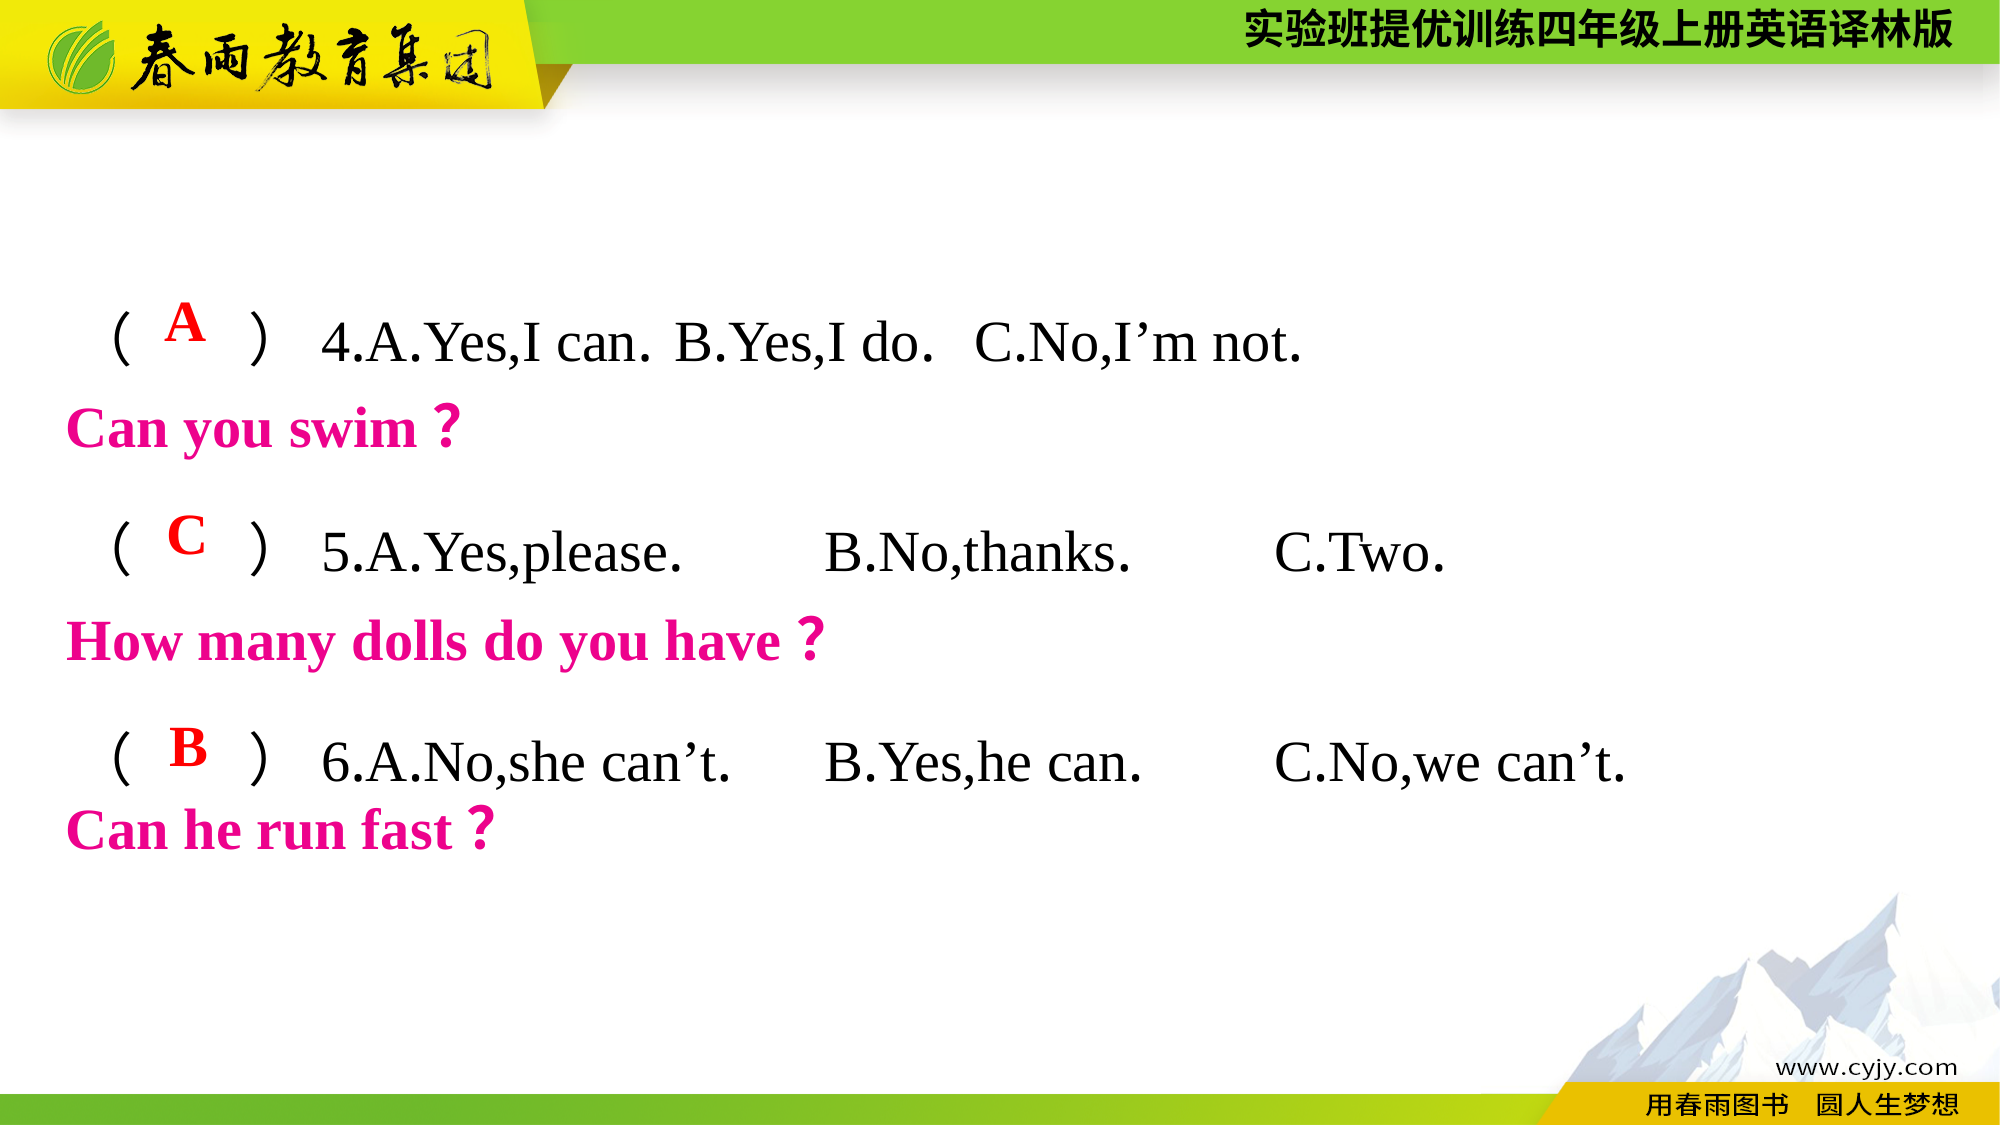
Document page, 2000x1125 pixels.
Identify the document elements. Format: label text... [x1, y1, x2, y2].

text_box How many dolls do you have？ [52, 594, 869, 680]
text_box A [149, 275, 222, 361]
text_box Can you swim？ [50, 382, 506, 467]
text_box Can he run fast？ [50, 783, 540, 869]
text_box C [151, 488, 223, 574]
text_box B [154, 701, 223, 786]
list （ ）4.A.Yes,I can. B.Yes,I do. C.No,I’m not. （ ）5.A.Yes,please. B.No,thanks. C.Two. （ ）6.A.No,she can’t. B.Yes,he can. C.No,we can’t. [59, 261, 1944, 807]
picture [0, 0, 2000, 1125]
